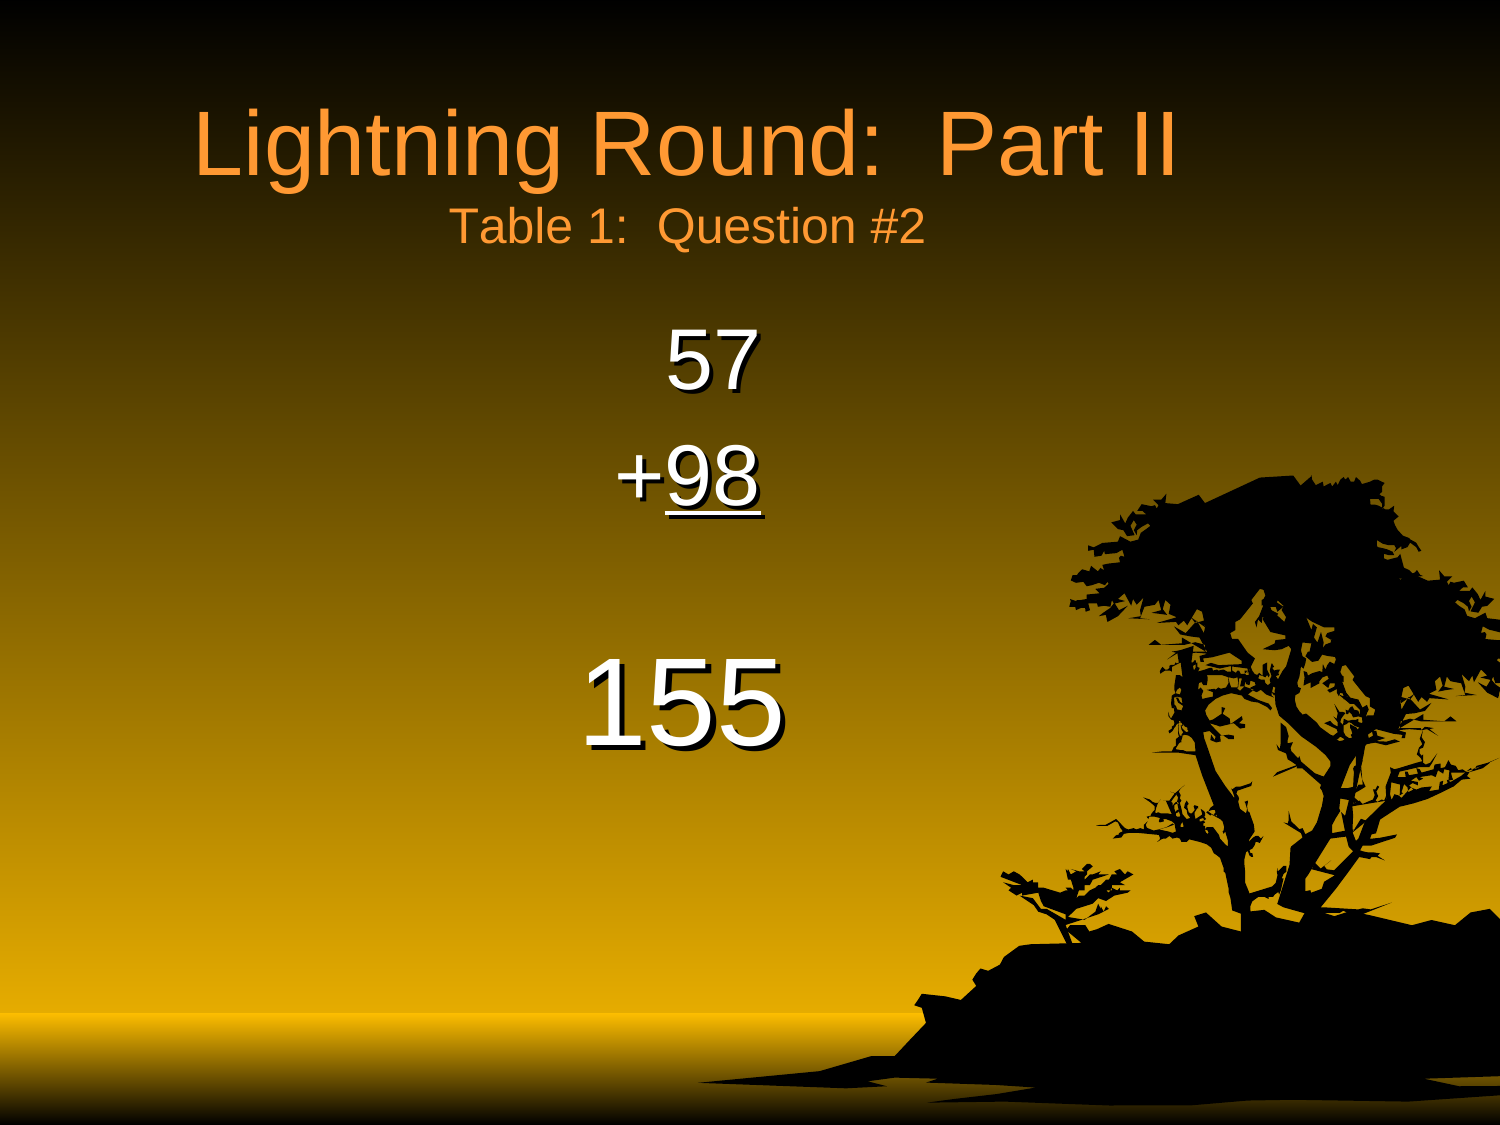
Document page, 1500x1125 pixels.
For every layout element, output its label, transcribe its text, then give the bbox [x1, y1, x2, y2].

list 57 +98 [50, 299, 1325, 650]
title Lightning Round: Part II Table 1: Question #2 [50, 74, 1325, 263]
text_box 155 [562, 612, 838, 778]
